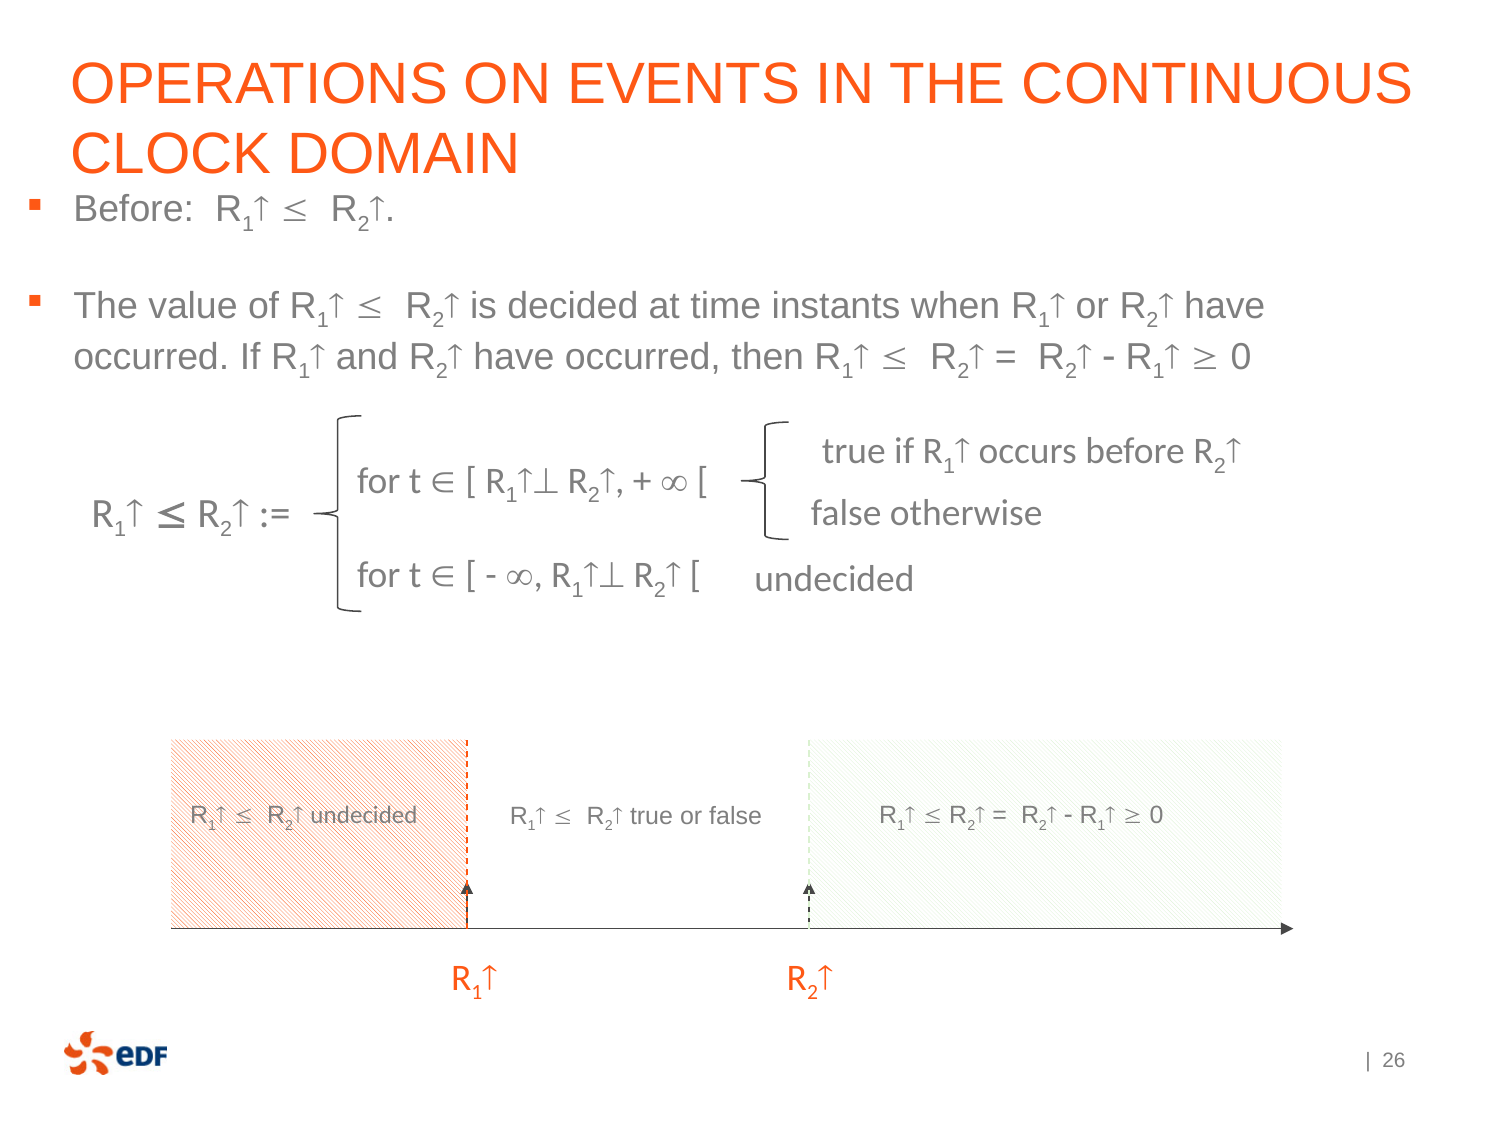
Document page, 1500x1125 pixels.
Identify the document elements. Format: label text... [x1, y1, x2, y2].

picture [64, 1031, 167, 1075]
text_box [76, 415, 1278, 612]
title Operations on events in the continuous clock domain [64, 45, 1436, 185]
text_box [170, 739, 1294, 1007]
text_box Before: R1  R2. The value of R1  R2 is decided at time instants when R1 or R2 have occurred. If R1 and R2 have occurred, then R1  R2 = R2  R1  0 [20, 184, 1424, 383]
